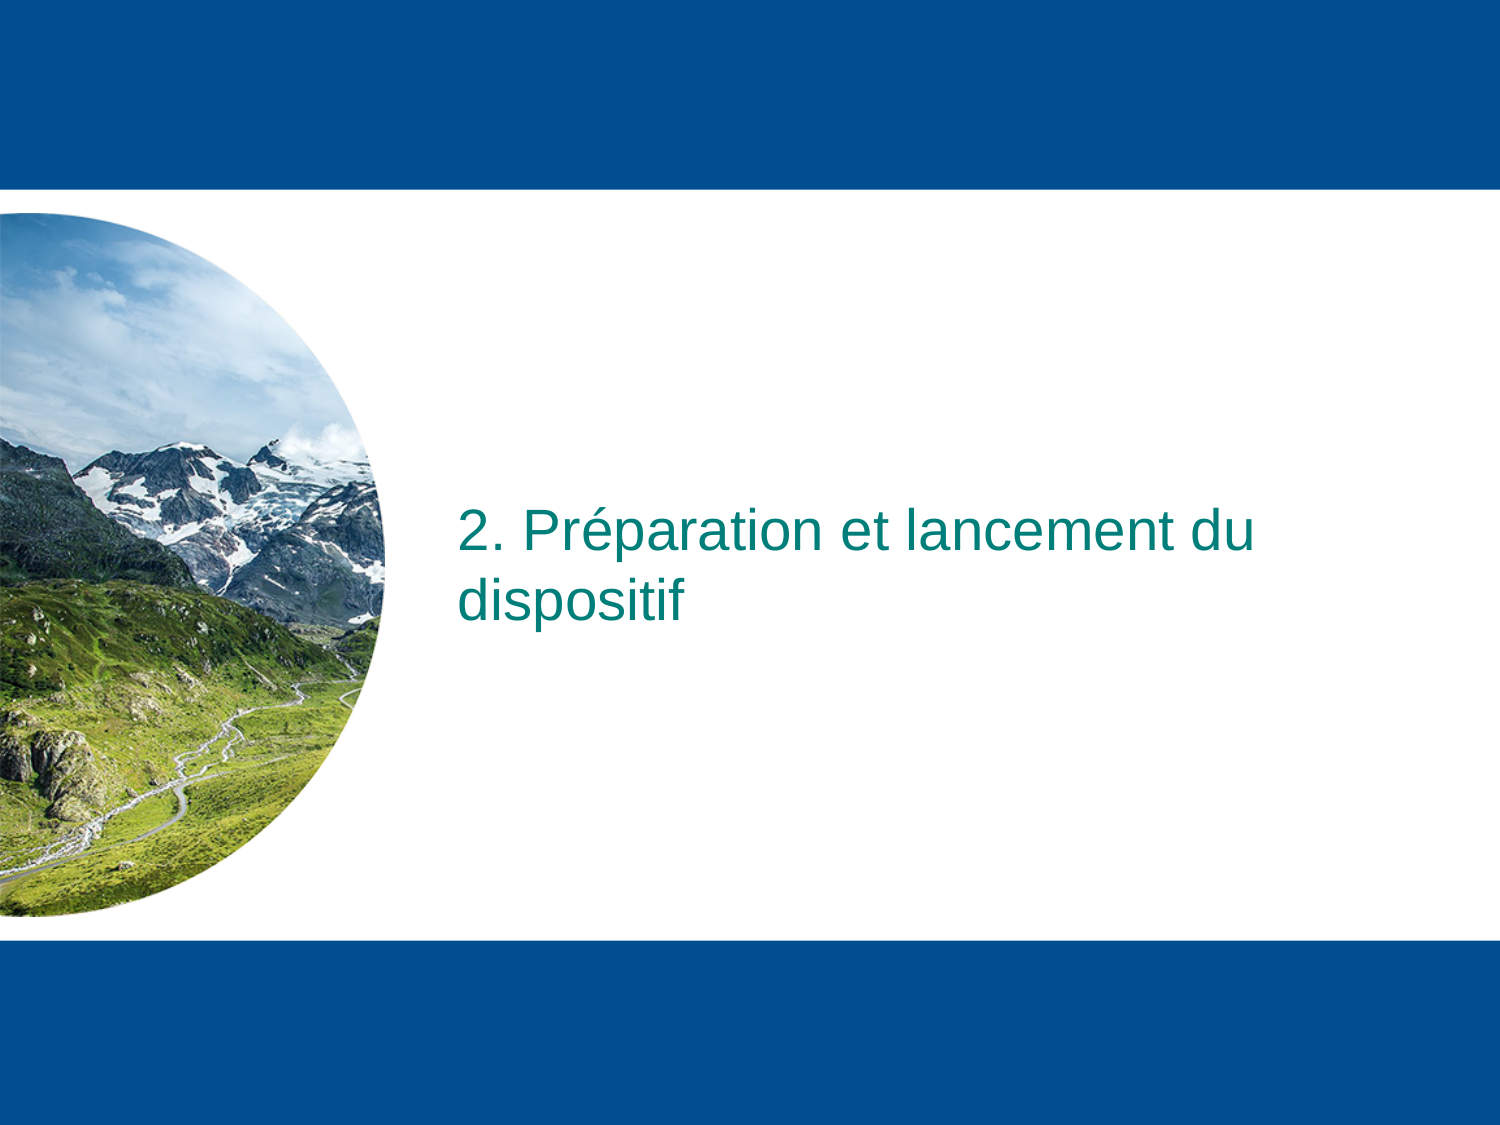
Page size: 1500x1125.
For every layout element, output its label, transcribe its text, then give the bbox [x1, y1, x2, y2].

picture [0, 213, 385, 917]
list 2. Préparation et lancement du dispositif [442, 467, 1412, 658]
